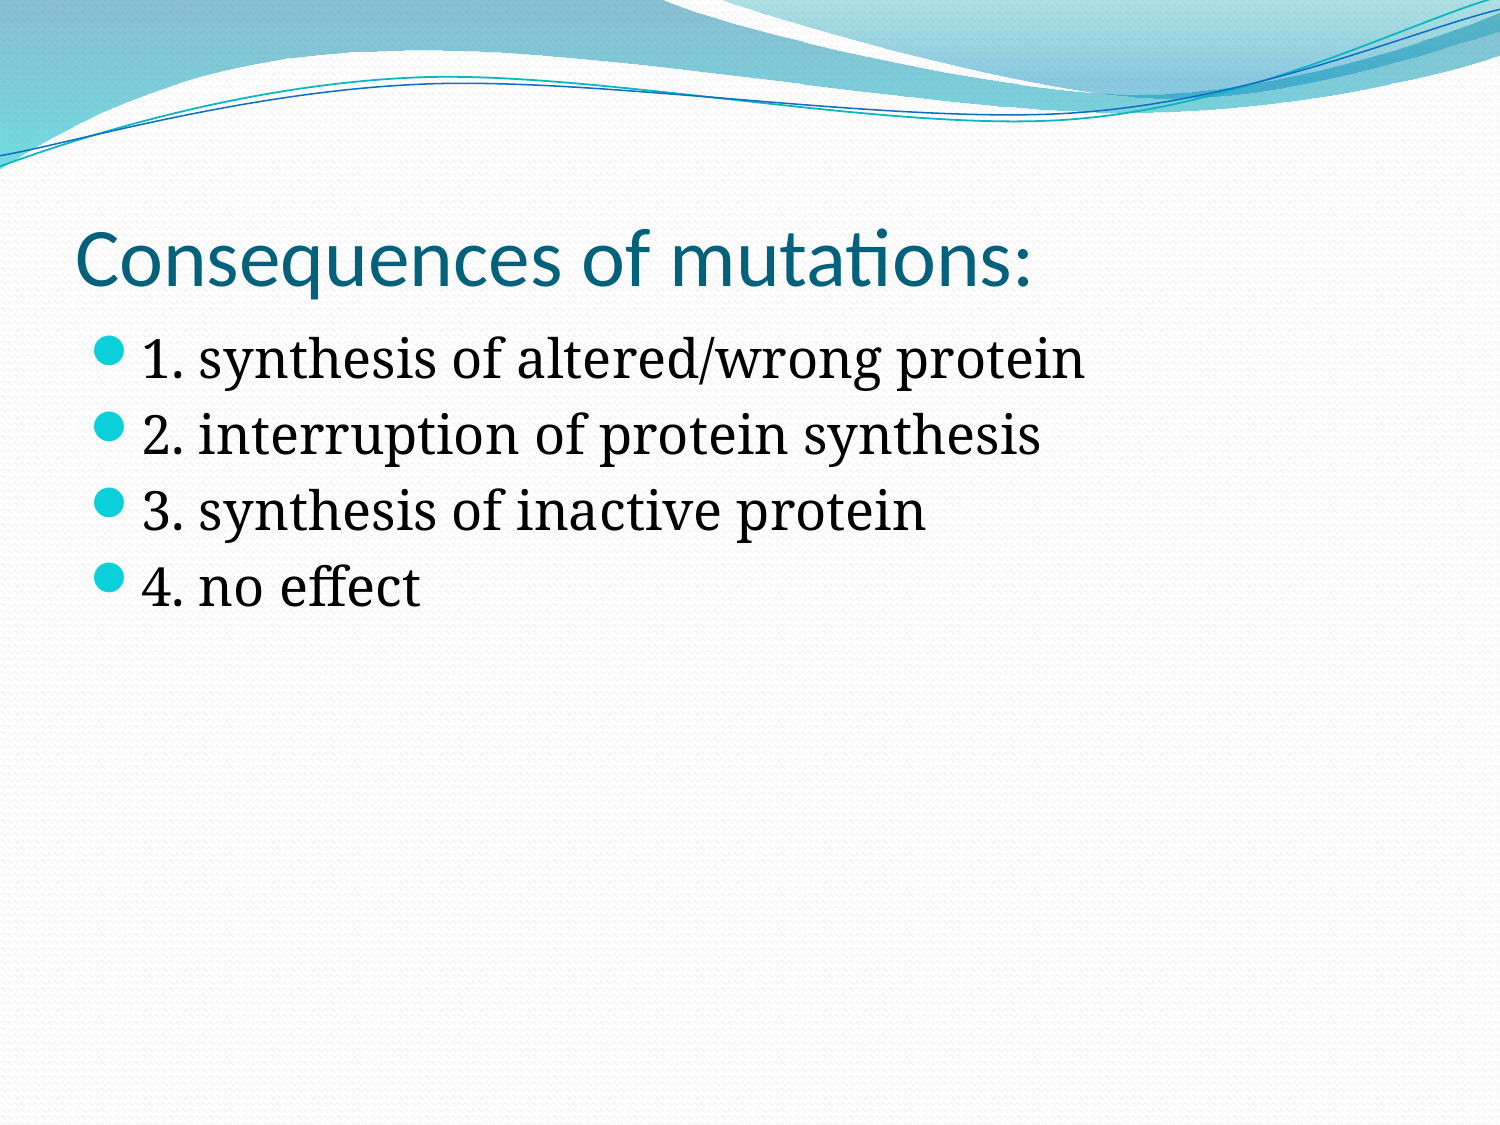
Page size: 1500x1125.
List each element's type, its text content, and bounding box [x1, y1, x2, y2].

list 1. synthesis of altered/wrong protein 2. interruption of protein synthesis 3. synthesis of inactive protein 4. no effect [75, 317, 1425, 1038]
title Consequences of mutations: [75, 115, 1425, 303]
